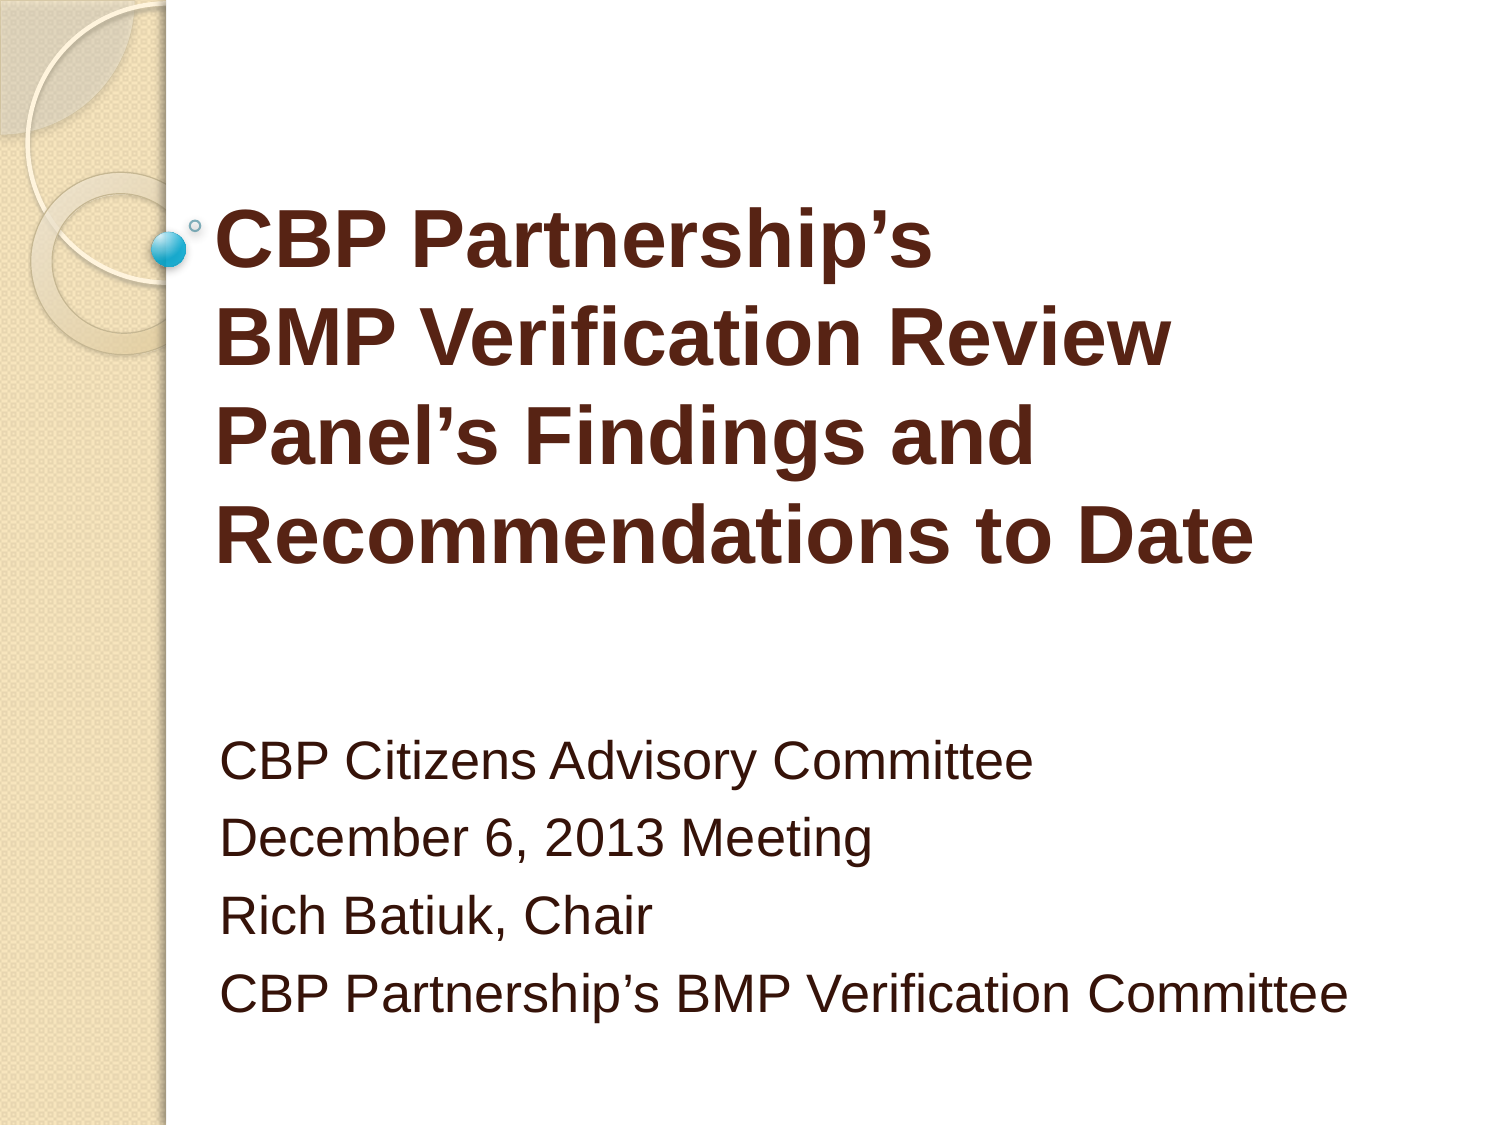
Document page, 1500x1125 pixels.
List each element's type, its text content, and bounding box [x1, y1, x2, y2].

subtitle CBP Citizens Advisory Committee December 6, 2013 Meeting Rich Batiuk, Chair CBP Partnership’s BMP Verification Committee [200, 725, 1400, 1050]
title CBP Partnership’s BMP Verification Review Panel’s Findings and Recommendations to Date [200, 174, 1475, 588]
